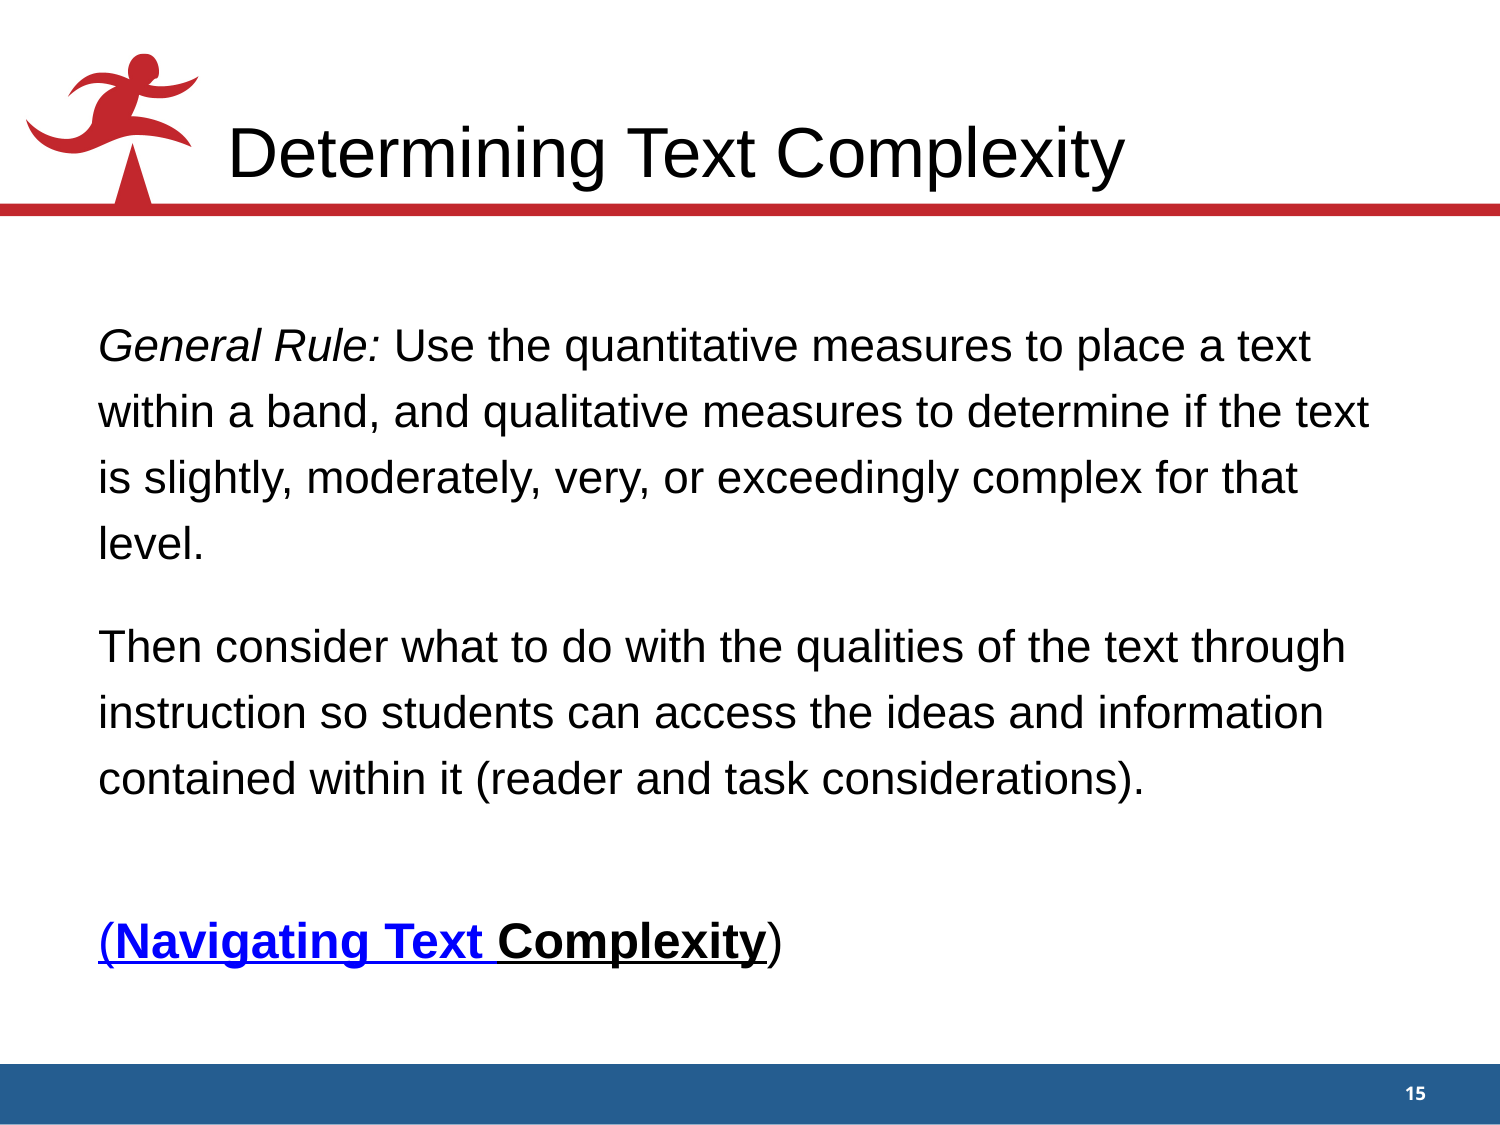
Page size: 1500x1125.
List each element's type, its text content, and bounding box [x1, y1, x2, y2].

title Determining Text Complexity [212, 50, 1375, 200]
picture [0, 0, 1500, 1125]
list General Rule: Use the quantitative measures to place a text within a band, and qualitative measures to determine if the text is slightly, moderately, very, or exceedingly complex for that level. Then consider what to do with the qualities of the text through instruction so students can access the ideas and information contained within it (reader and task considerations). (Navigating Text Complexity) [75, 297, 1425, 1006]
